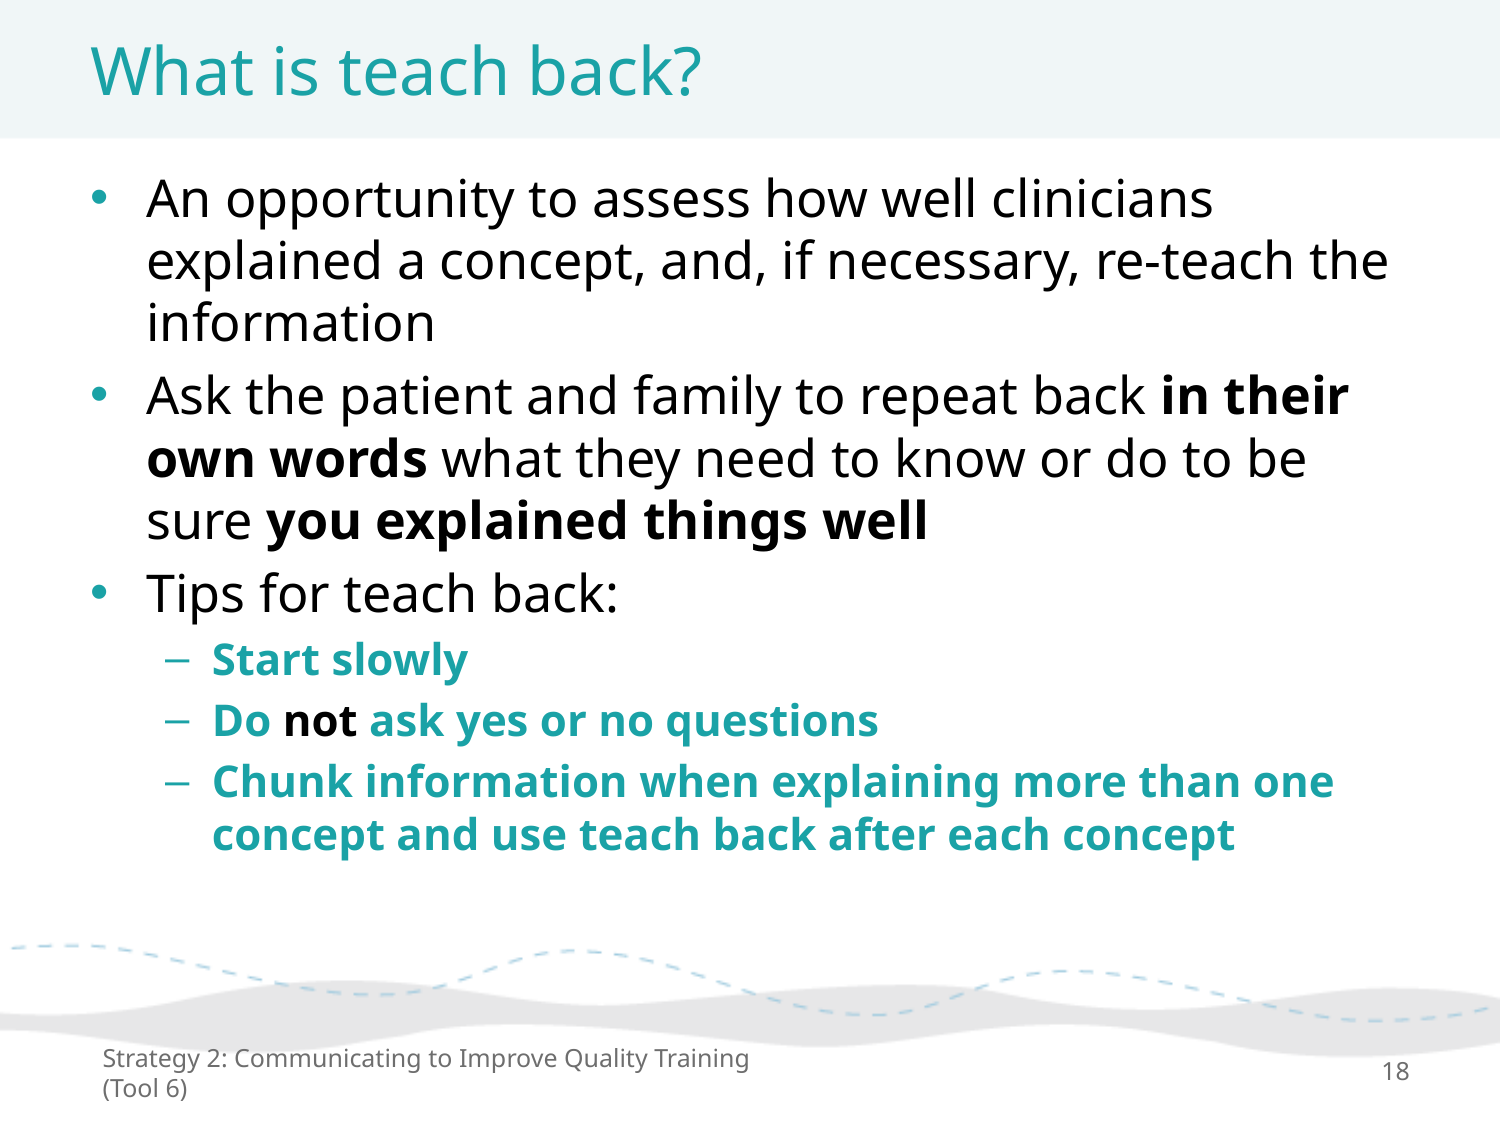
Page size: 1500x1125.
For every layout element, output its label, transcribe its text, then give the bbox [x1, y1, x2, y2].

list An opportunity to assess how well clinicians explained a concept, and, if necessary, re-teach the information Ask the patient and family to repeat back in their own words what they need to know or do to be sure you explained things well Tips for teach back: Start slowly Do not ask yes or no questions Chunk information when explaining more than one concept and use teach back after each concept [75, 157, 1425, 900]
slide_number 18 [1074, 1042, 1425, 1103]
picture [0, 0, 1500, 1125]
title What is teach back? [75, 0, 1425, 138]
footer Strategy 2: Communicating to Improve Quality Training (Tool 6) [87, 1042, 825, 1103]
